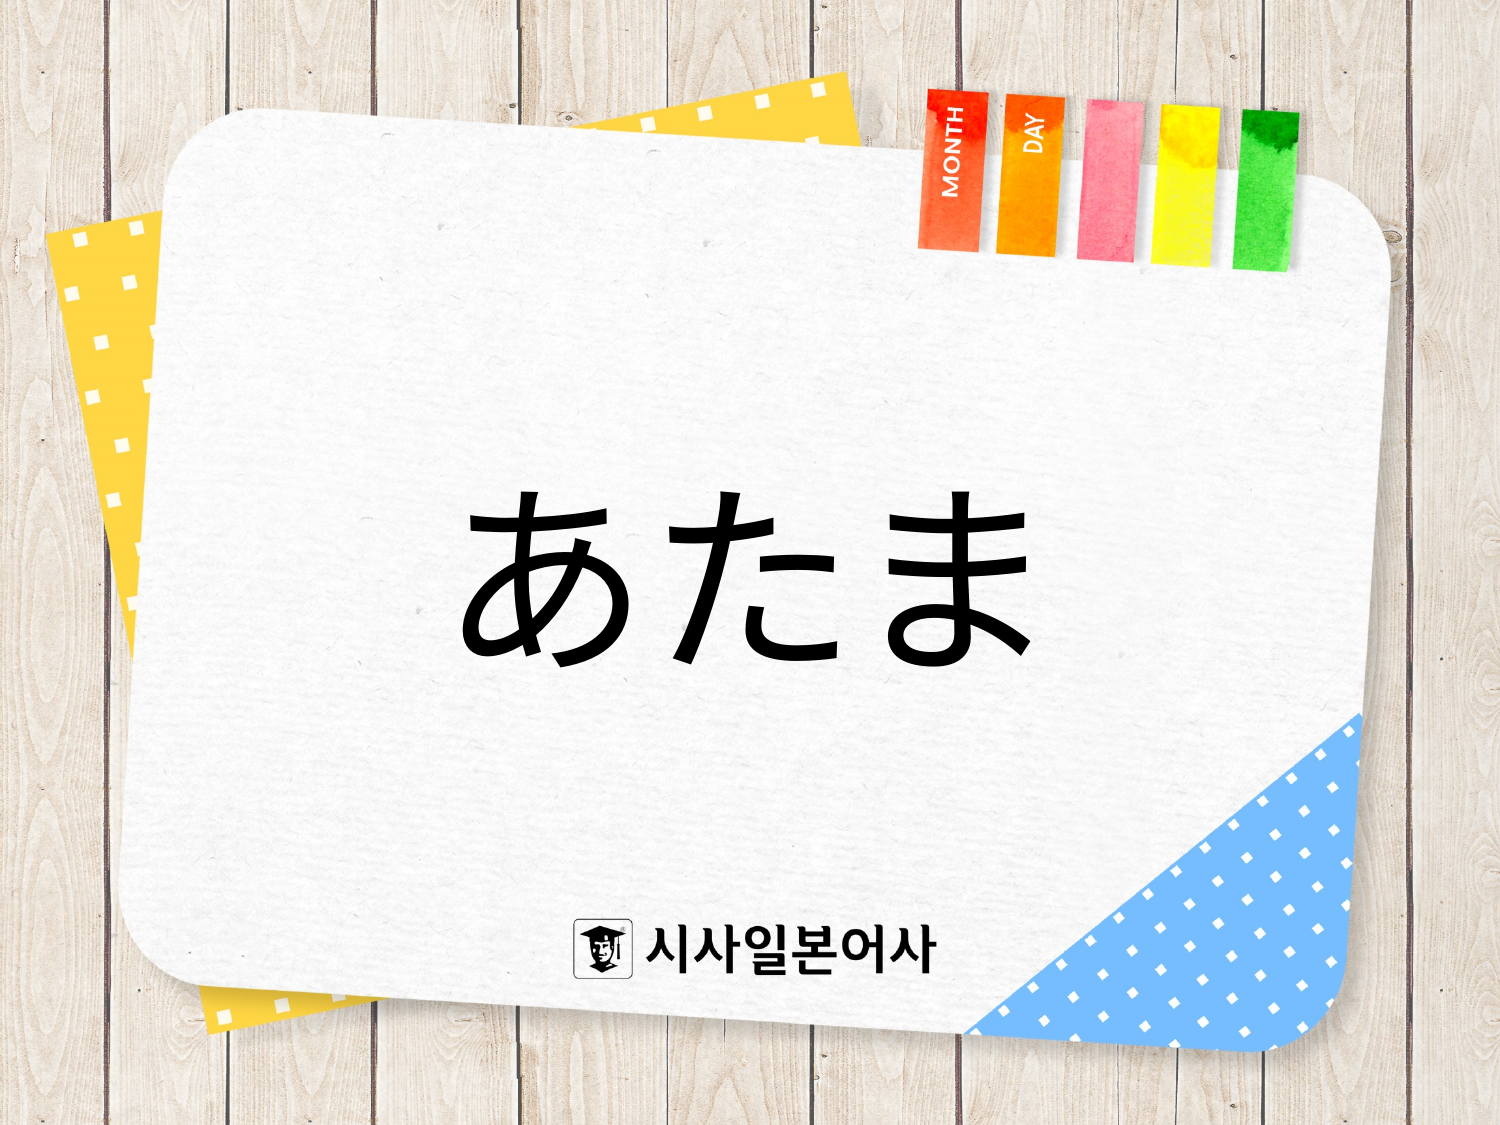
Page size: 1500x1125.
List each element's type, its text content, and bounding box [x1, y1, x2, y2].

title あたま [75, 338, 1425, 811]
picture [0, 0, 1500, 1125]
